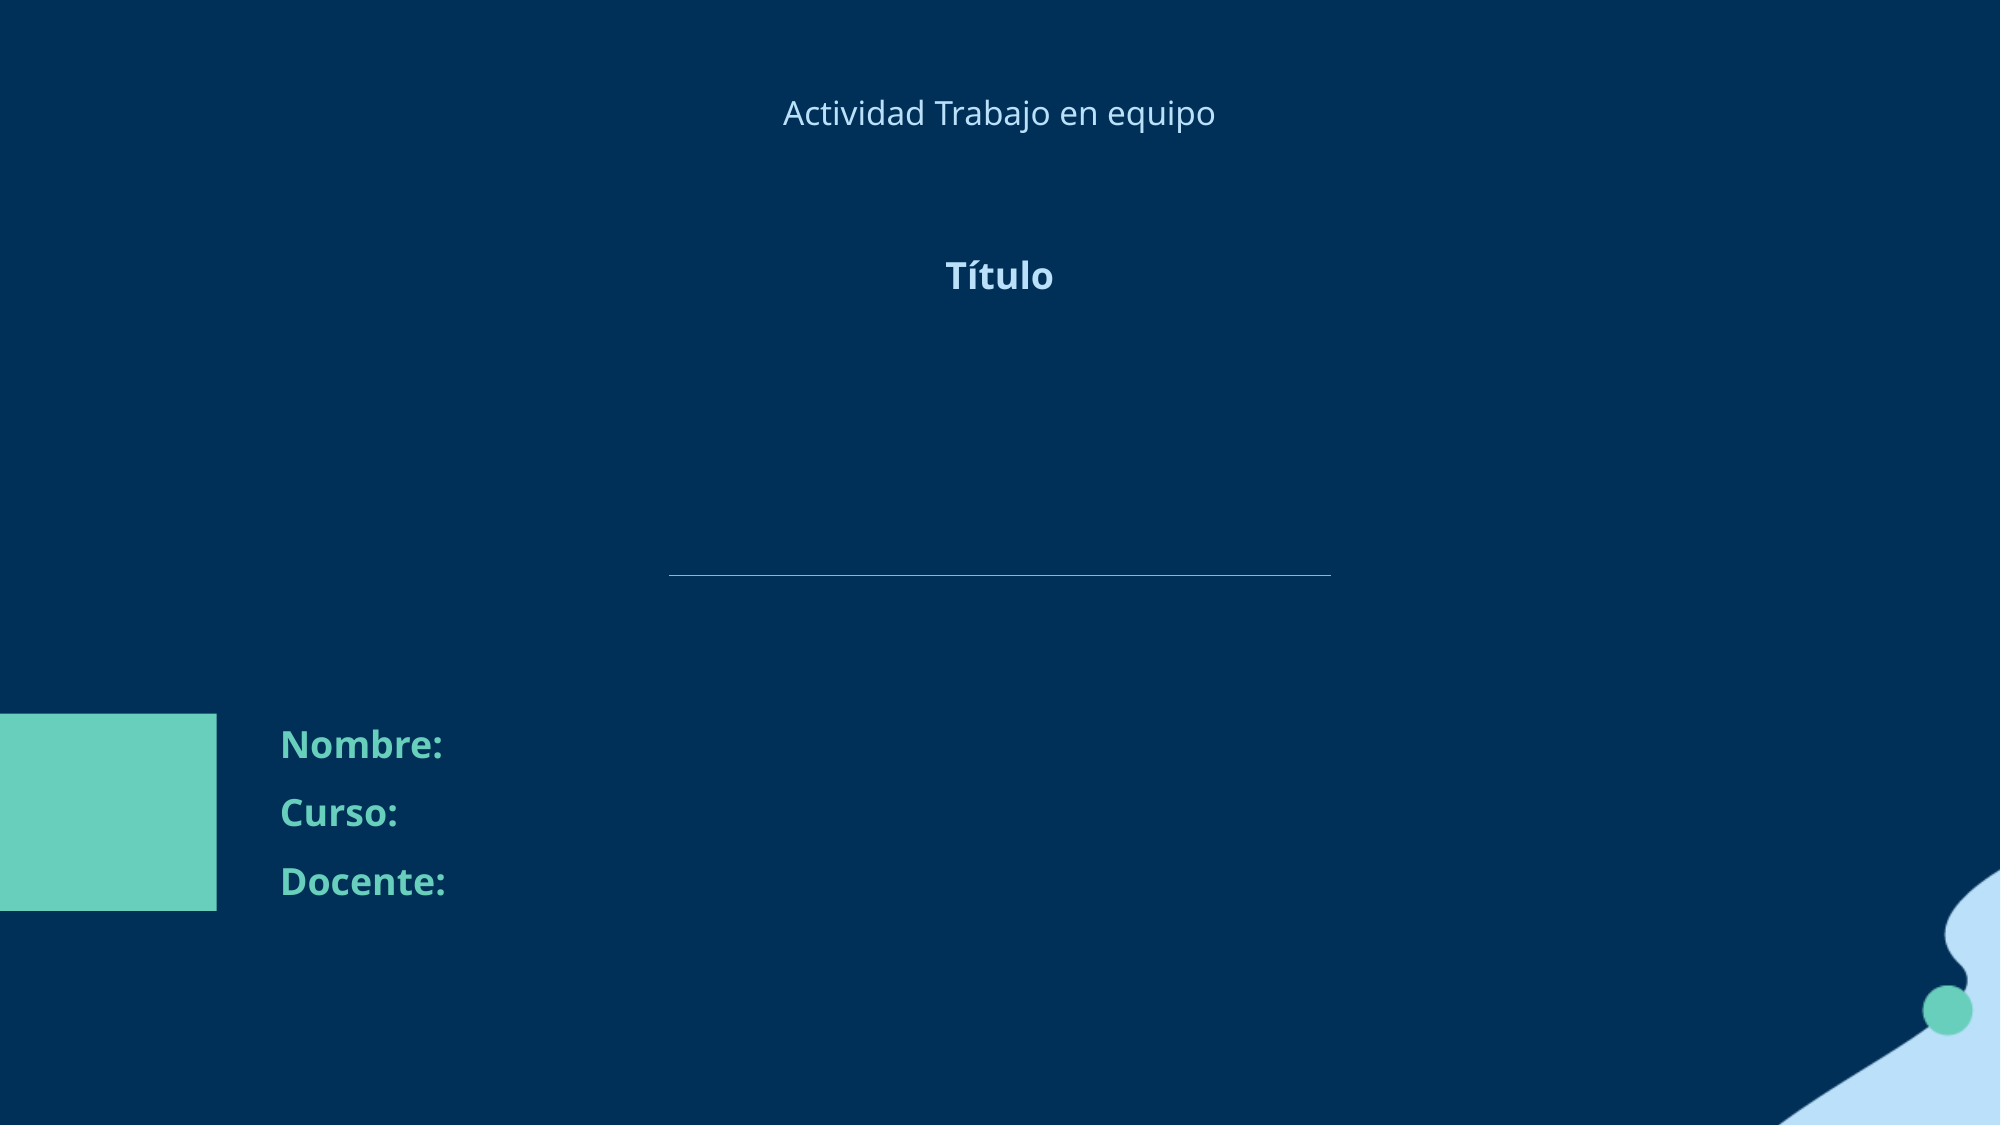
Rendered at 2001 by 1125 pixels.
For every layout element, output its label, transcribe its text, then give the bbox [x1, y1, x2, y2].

picture [1778, 868, 2001, 1125]
text_box Actividad Trabajo en equipo [417, 84, 1583, 140]
